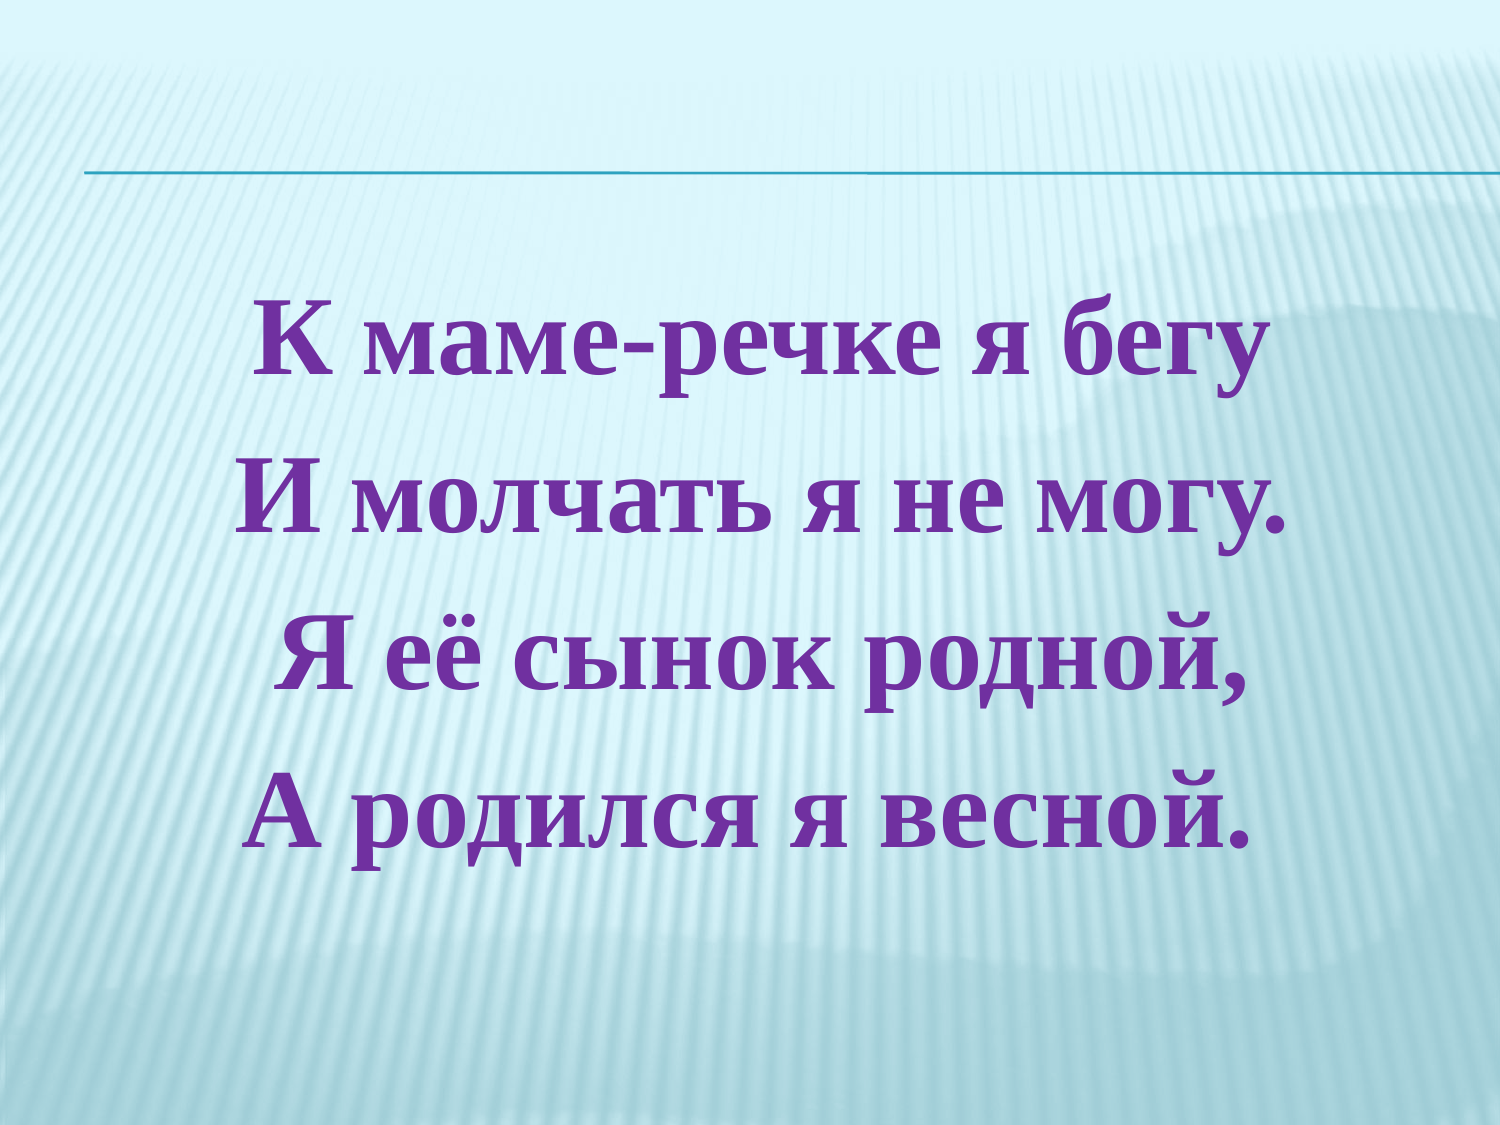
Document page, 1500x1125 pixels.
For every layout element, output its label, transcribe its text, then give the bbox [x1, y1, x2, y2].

list К маме-речке я бегу И молчать я не могу. Я её сынок родной, А родился я весной. [50, 254, 1475, 998]
